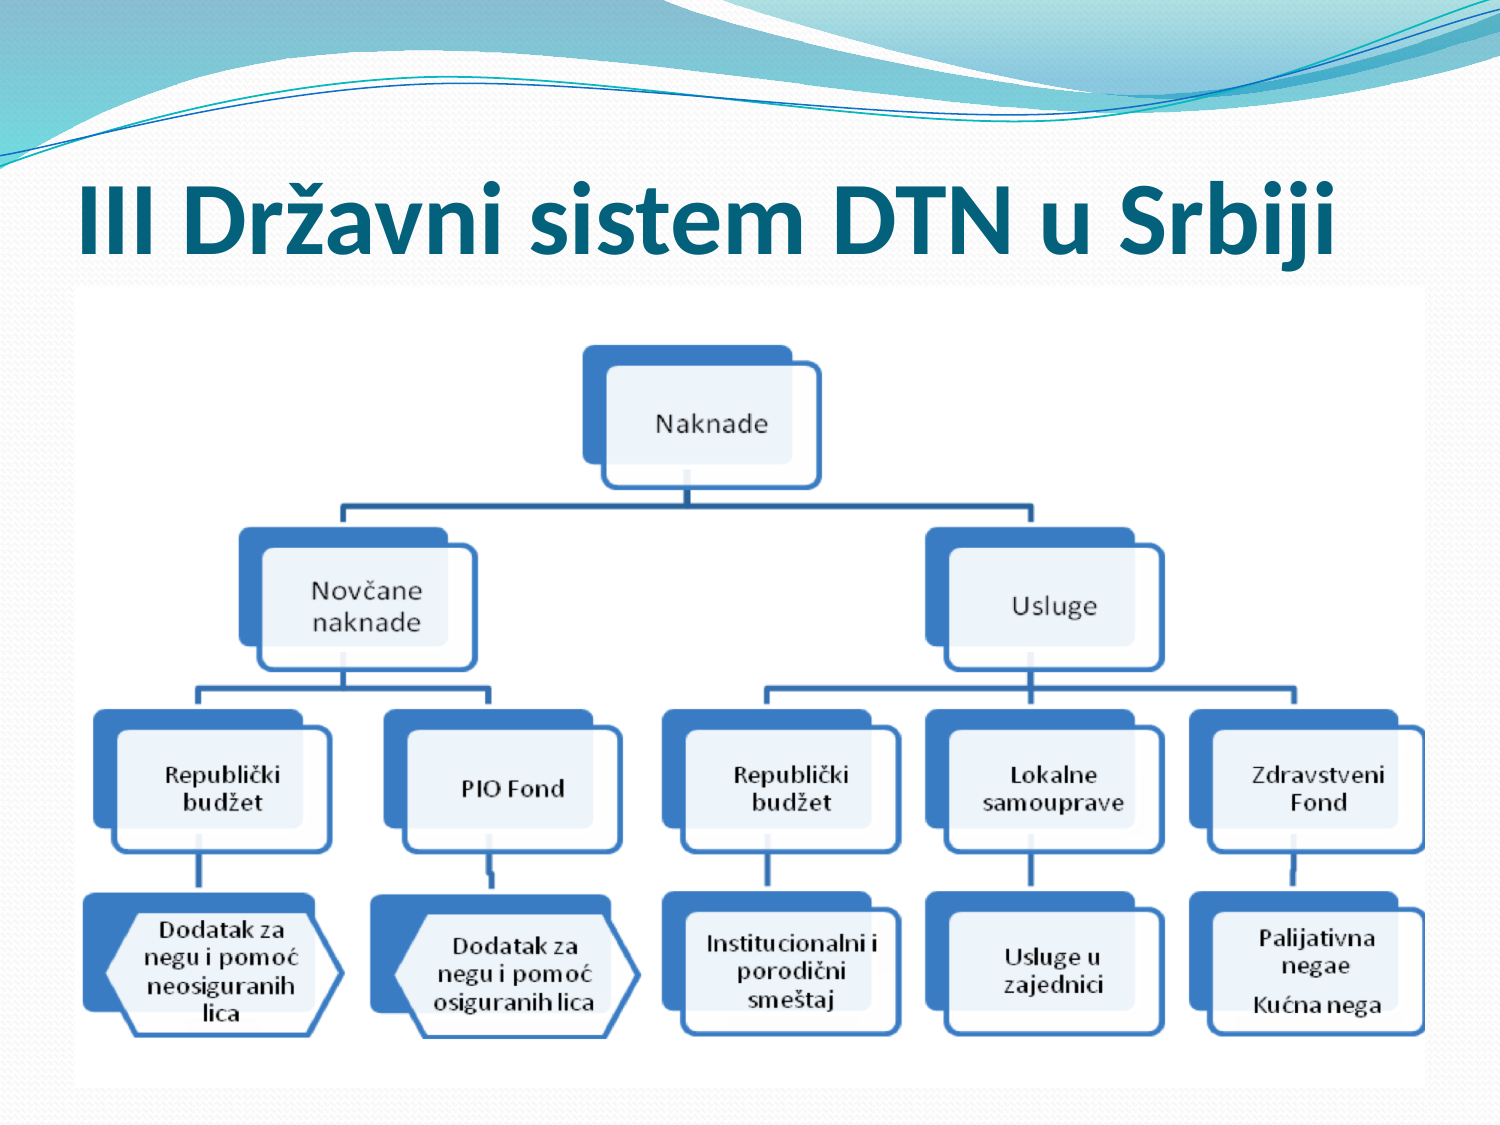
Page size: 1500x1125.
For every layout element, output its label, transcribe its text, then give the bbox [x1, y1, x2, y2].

picture [74, 287, 1426, 1088]
title III Državni sistem DTN u Srbiji [75, 87, 1425, 275]
